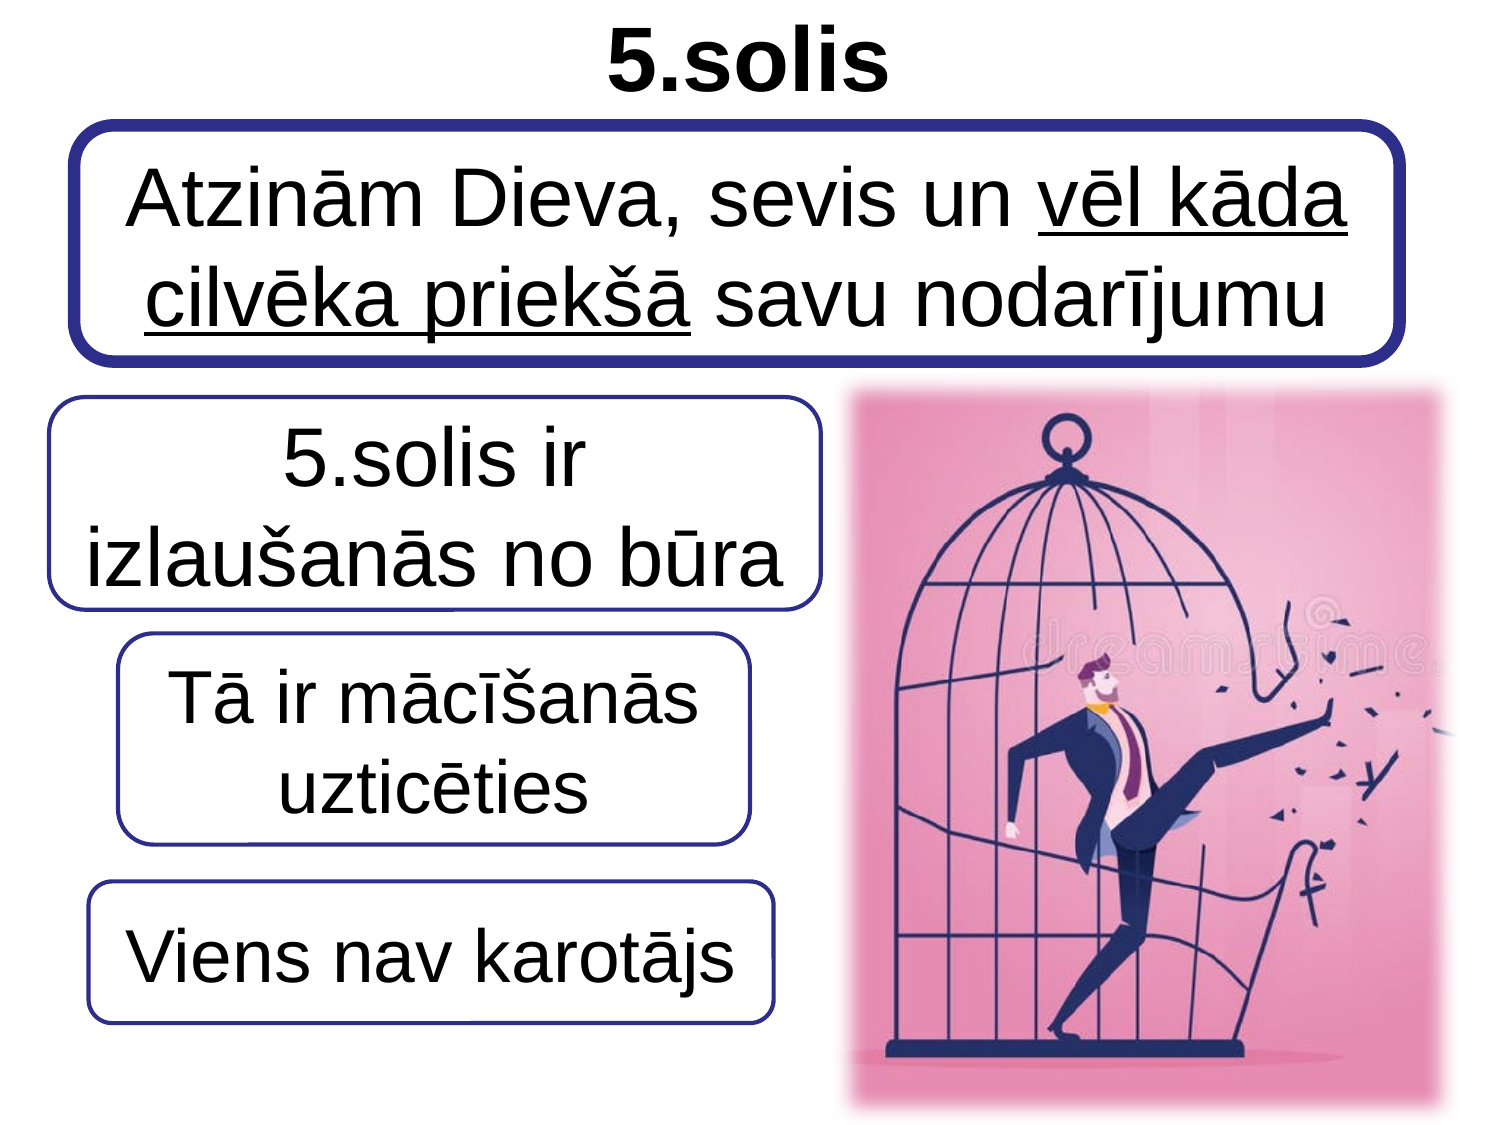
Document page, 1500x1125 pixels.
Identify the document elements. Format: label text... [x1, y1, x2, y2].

picture [832, 371, 1459, 1125]
text_box Tā ir mācīšanās uzticēties [115, 631, 753, 847]
text_box Atzinām Dieva, sevis un vēl kāda cilvēka priekšā savu nodarījumu [72, 123, 1402, 364]
title 5.solis [73, 0, 1425, 109]
text_box 5.solis ir izlaušanās no būra [46, 394, 823, 612]
text_box Viens nav karotājs [86, 879, 776, 1026]
